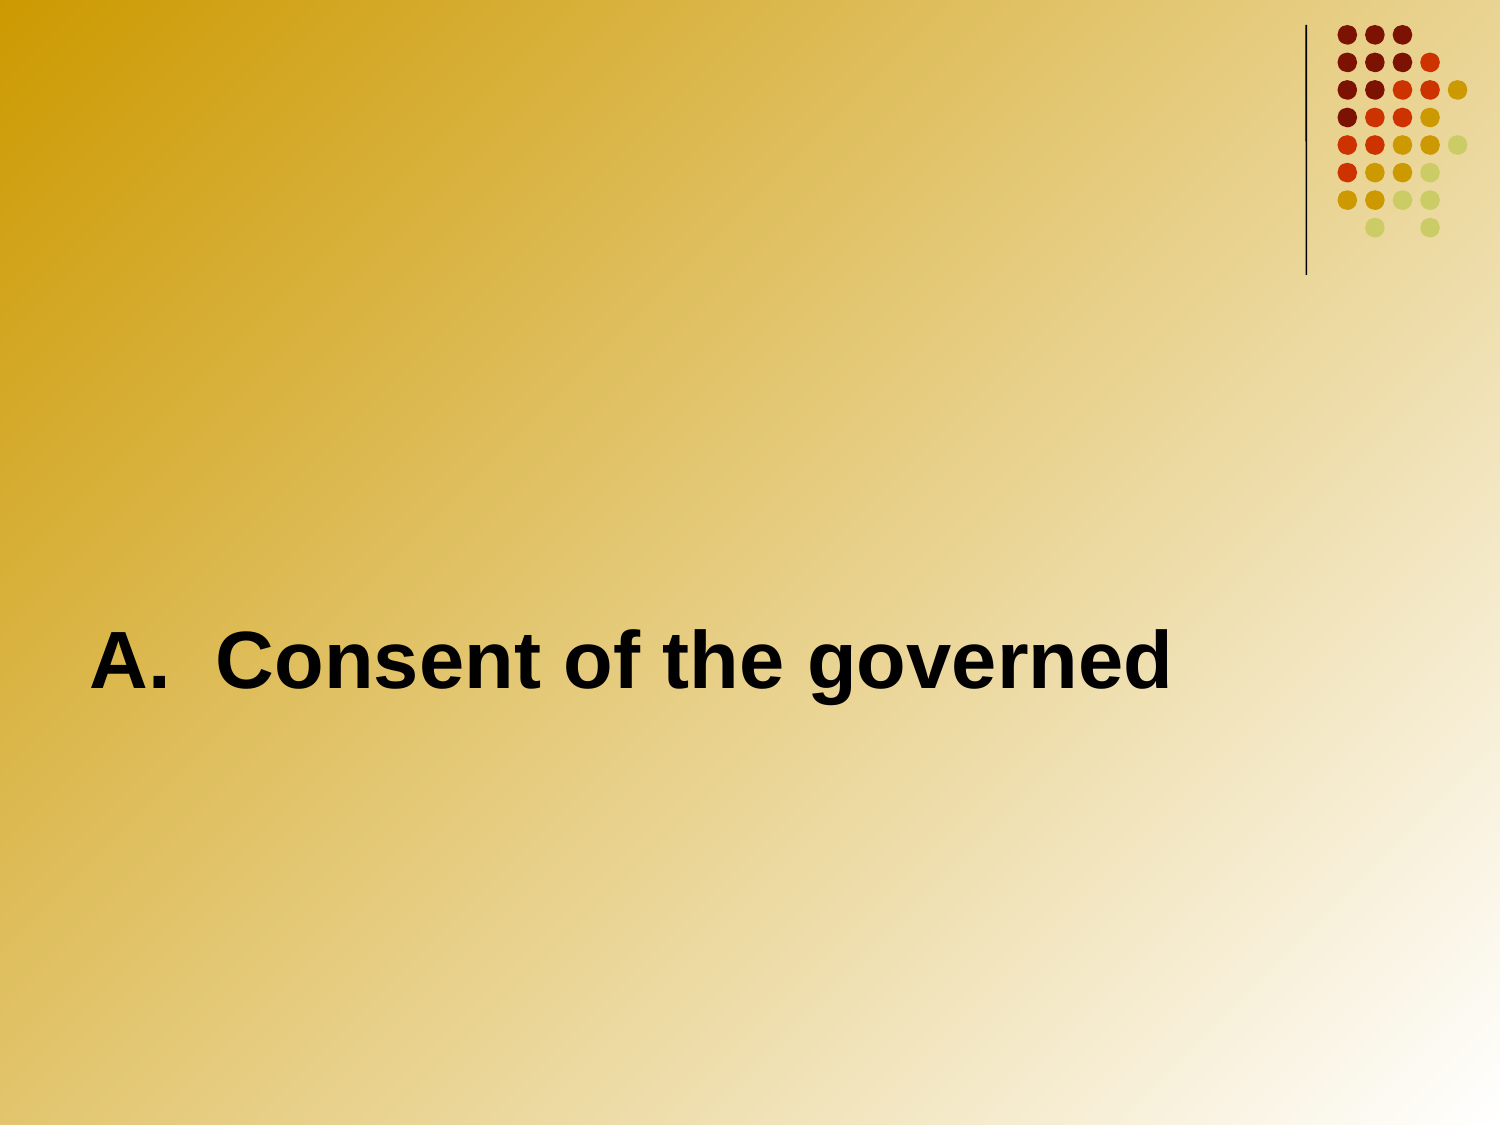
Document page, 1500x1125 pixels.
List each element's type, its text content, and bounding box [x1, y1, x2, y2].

text_box A. Consent of the governed [75, 499, 1313, 713]
